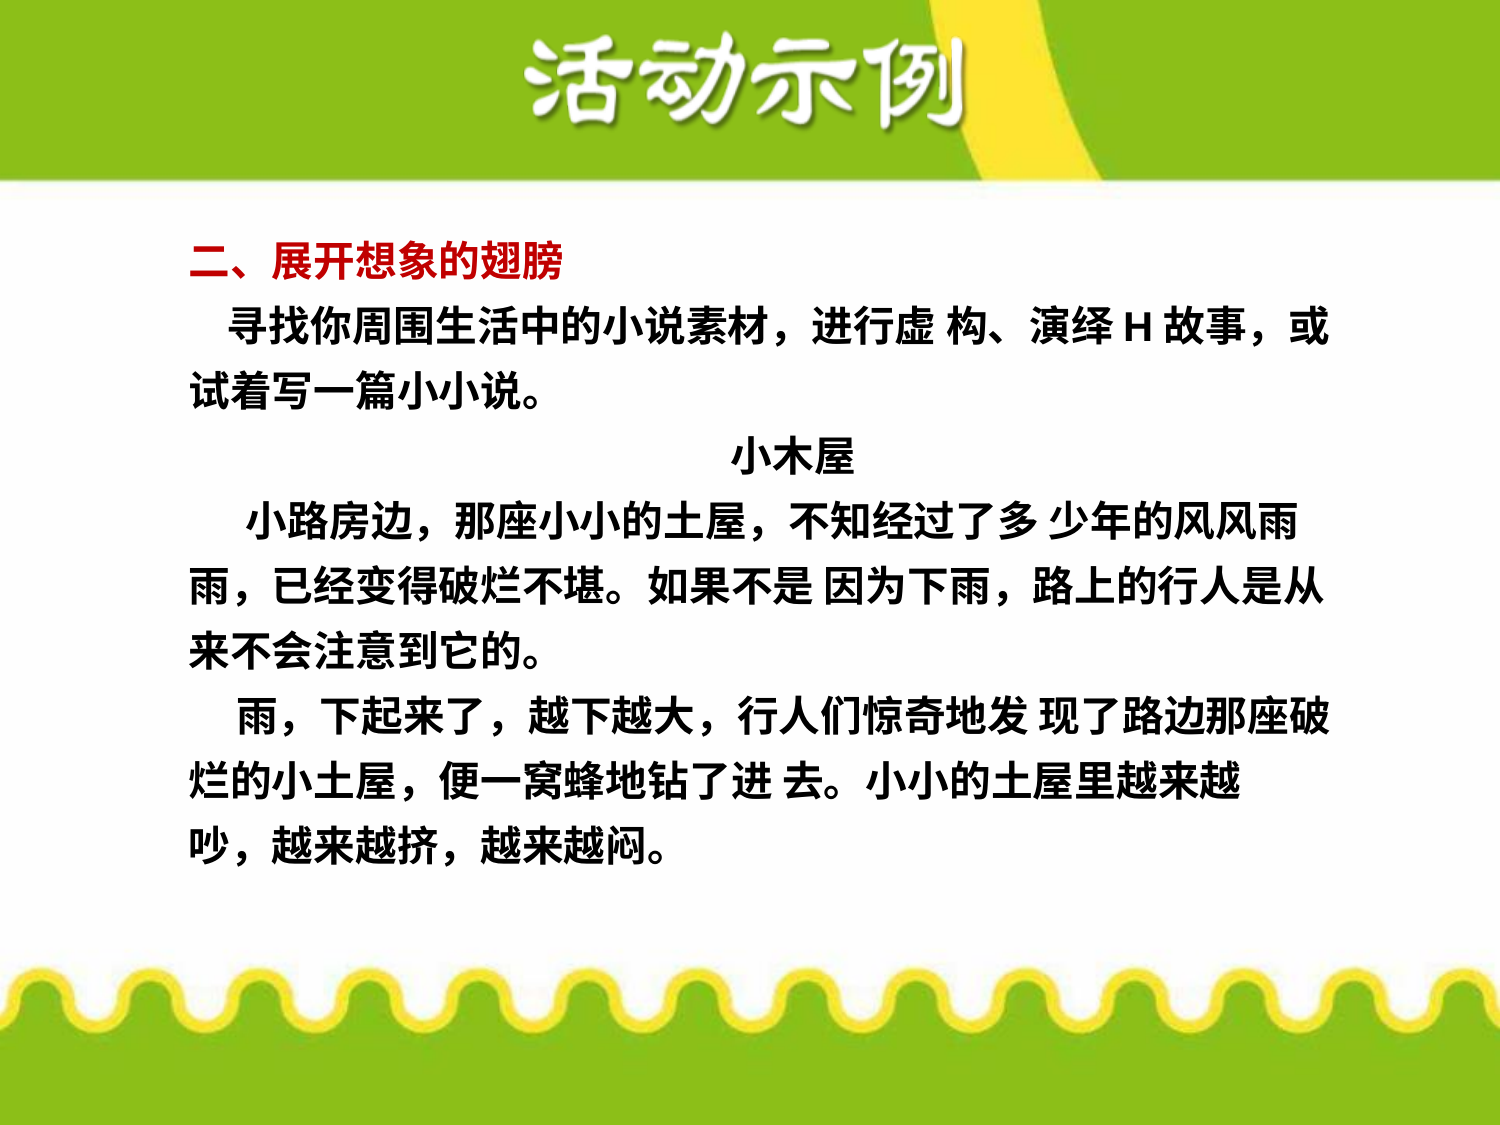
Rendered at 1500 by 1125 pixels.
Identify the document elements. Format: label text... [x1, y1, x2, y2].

picture [0, 0, 1500, 1125]
text_box 二、展开想象的翅膀 寻找你周围生活中的小说素材，进行虚 构、演绎H故事，或试着写一篇小小说。 小木屋 小路房边，那座小小的土屋，不知经过了多 少年的风风雨雨，已经变得破烂不堪。如果不是 因为下雨，路上的行人是从来不会注意到它的。 雨，下起来了，越下越大，行人们惊奇地发 现了路边那座破烂的小土屋，便一窝蜂地钻了进 去。小小的土屋里越来越 吵，越来越挤，越来越闷。 [173, 212, 1375, 878]
